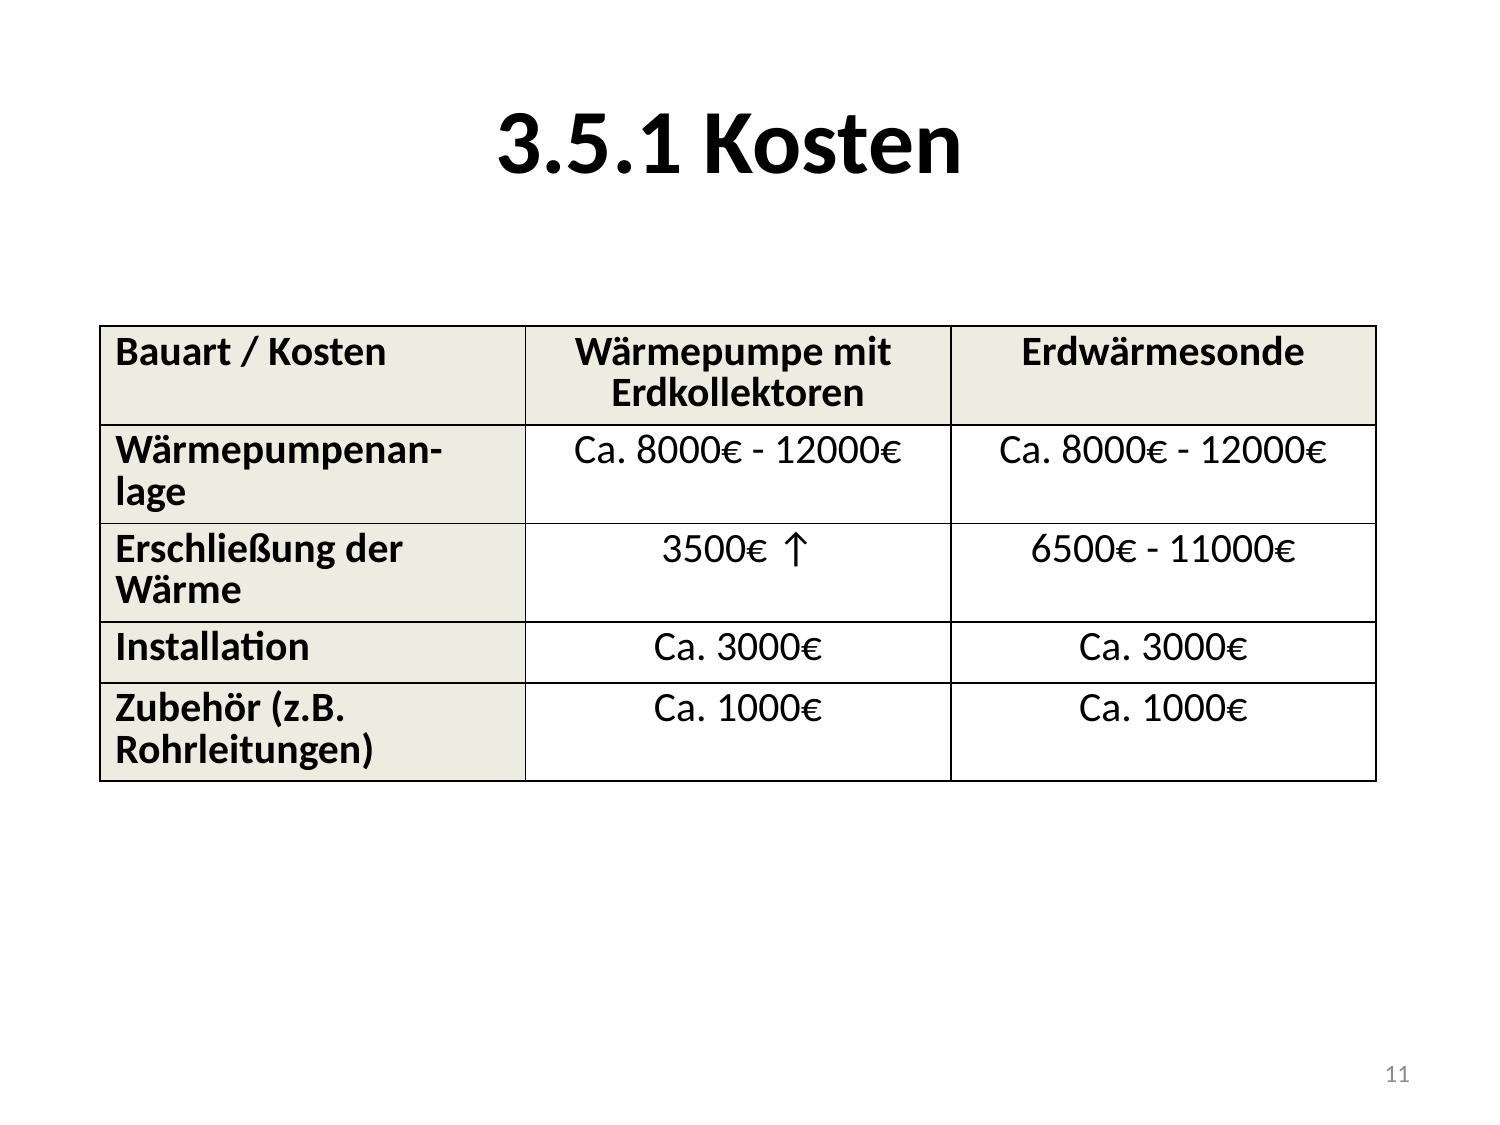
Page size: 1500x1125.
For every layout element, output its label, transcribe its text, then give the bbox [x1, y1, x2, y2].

table_header Erdwärmesonde [952, 327, 1375, 424]
title 3.5.1 Kosten [64, 42, 1415, 231]
table_cell Ca. 8000€ - 12000€ [526, 426, 950, 523]
table_cell Ca. 3000€ [952, 623, 1375, 682]
table_header Bauart / Kosten [101, 327, 525, 424]
table_cell Ca. 3000€ [526, 623, 950, 682]
table_cell 6500€ - 11000€ [952, 524, 1375, 621]
table_cell Ca. 1000€ [526, 684, 950, 780]
table_cell Wärmepumpenan-lage [101, 426, 525, 523]
table_cell 3500€ ↑ [526, 524, 950, 621]
table_header Wärmepumpe mit Erdkollektoren [526, 327, 950, 424]
table_cell Installation [101, 623, 525, 682]
table_cell Ca. 8000€ - 12000€ [952, 426, 1375, 523]
table_cell Zubehör (z.B. Rohrleitungen) [101, 684, 525, 780]
slide_number 11 [1074, 1042, 1425, 1103]
table_cell Erschließung der Wärme [101, 524, 525, 621]
table_cell Ca. 1000€ [952, 684, 1375, 780]
